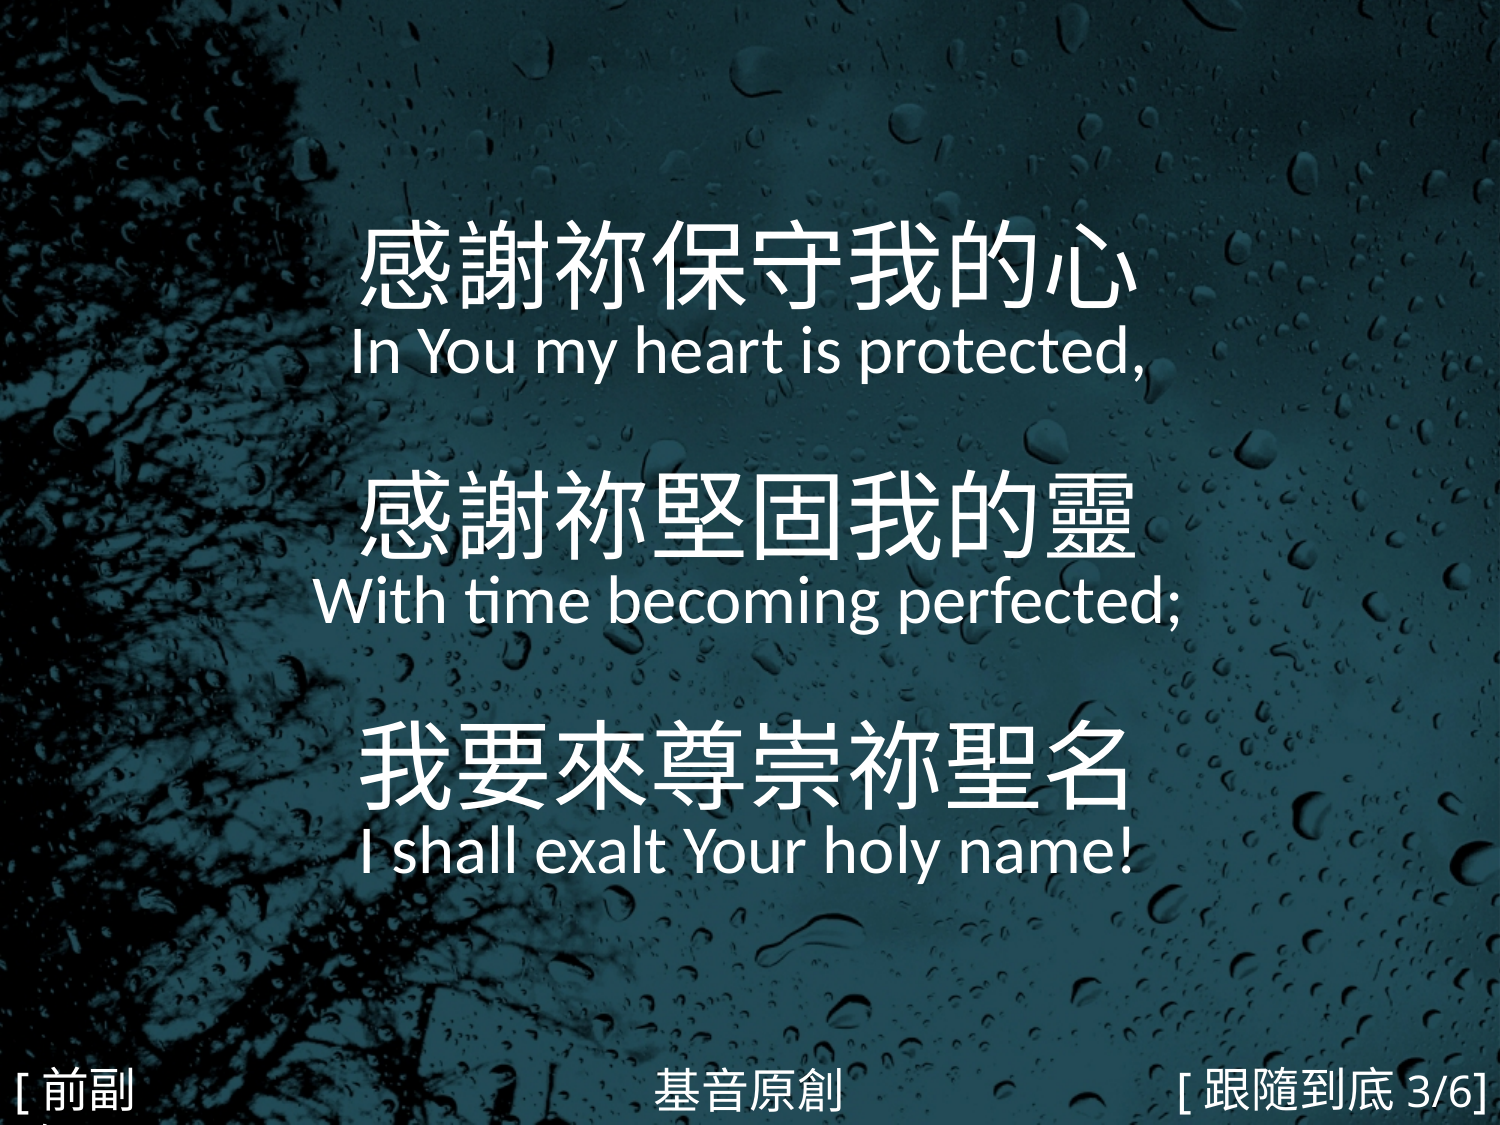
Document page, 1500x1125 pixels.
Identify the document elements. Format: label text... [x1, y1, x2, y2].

text_box 基音原創 [0, 1053, 1500, 1125]
text_box 感謝祢保守我的心 In You my heart is protected, 感謝祢堅固我的靈 With time becoming perfected; 我要來尊崇祢聖名 I shall exalt Your holy name! [0, 219, 1499, 1013]
picture [0, 0, 1500, 1053]
